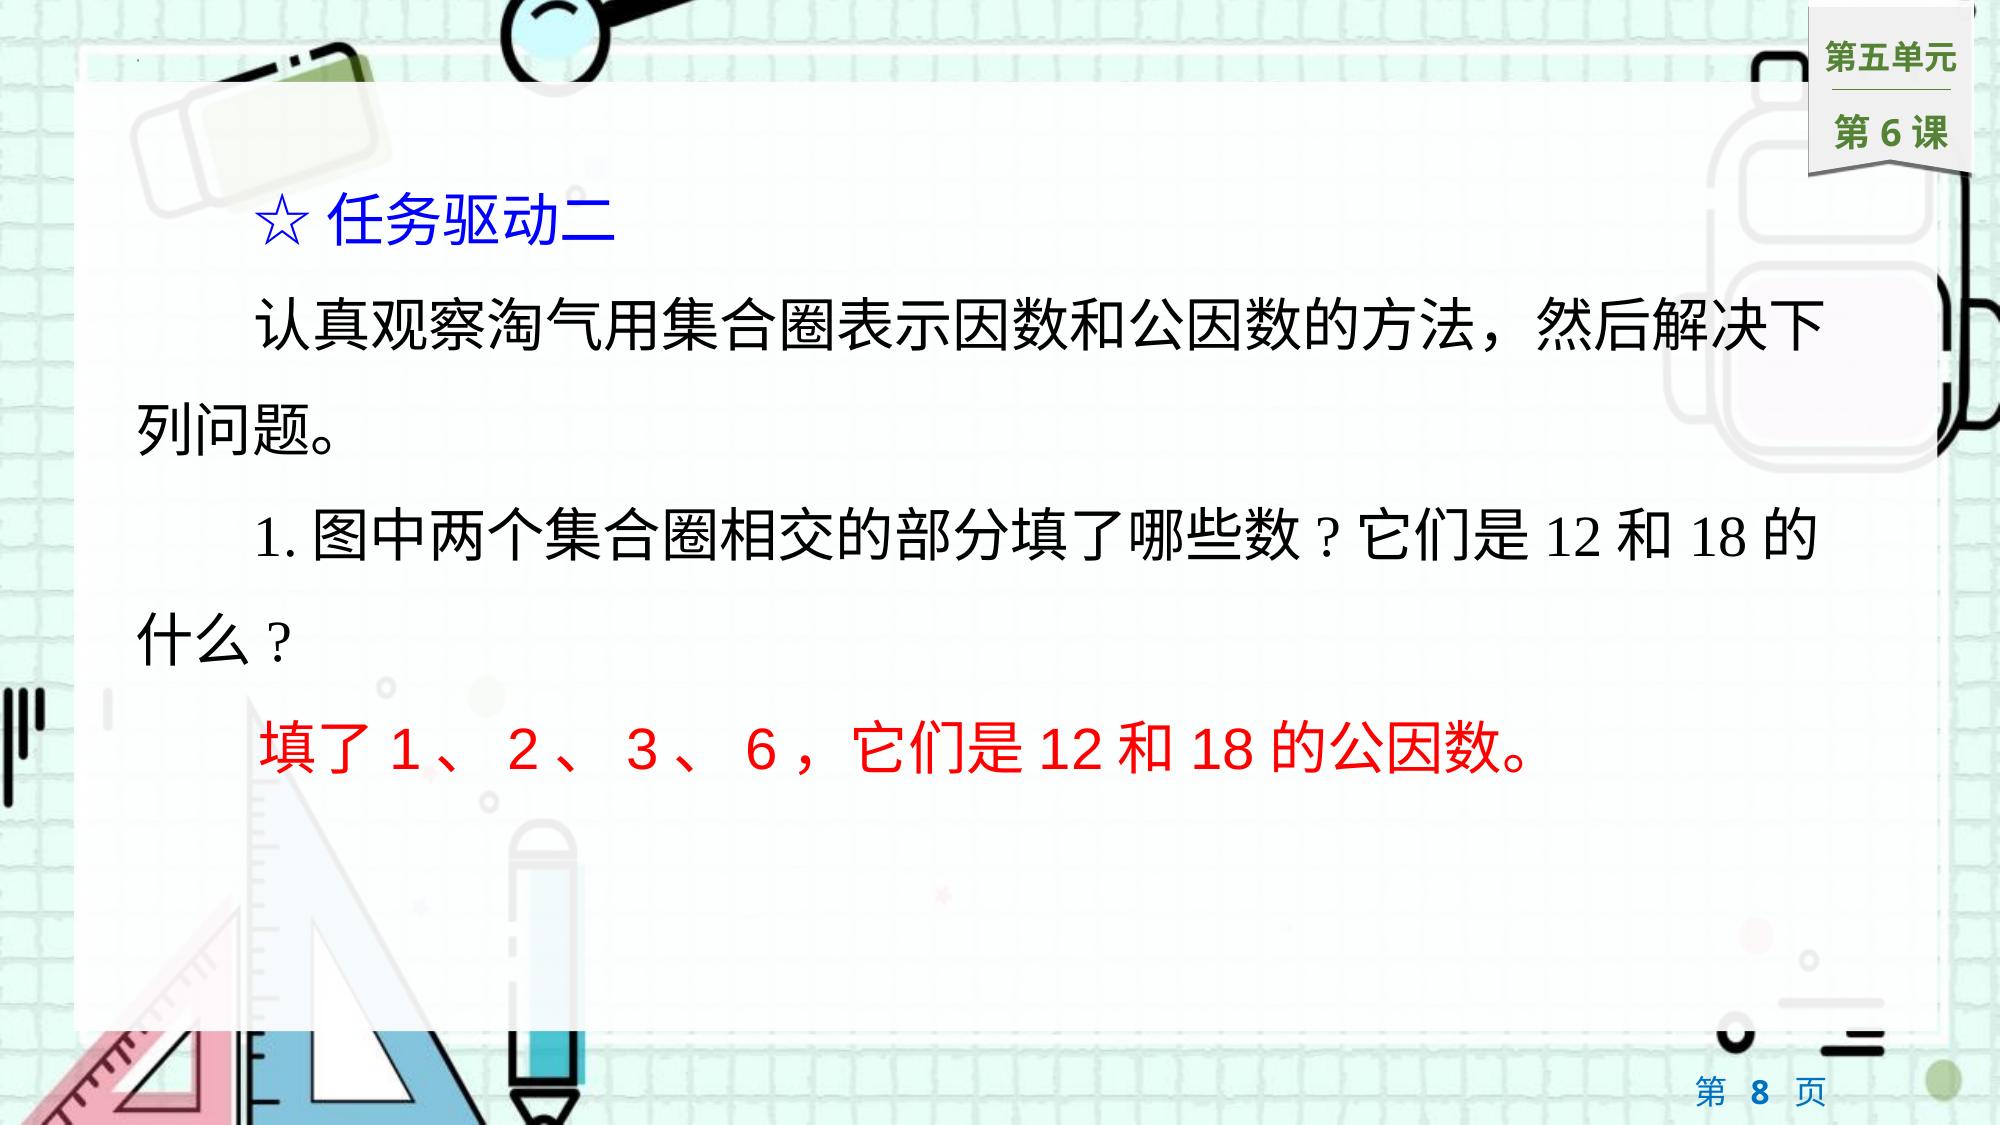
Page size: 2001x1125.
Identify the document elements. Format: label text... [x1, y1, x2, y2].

picture [1938, 168, 1971, 176]
picture [0, 0, 2000, 1125]
list ☆任务驱动二 认真观察淘气用集合圈表示因数和公因数的方法，然后解决下列问题。 1.图中两个集合圈相交的部分填了哪些数?它们是12和18的什么? [121, 140, 1844, 1043]
list 填了1、2、3、6，它们是12和18的公因数。 [244, 668, 1768, 775]
